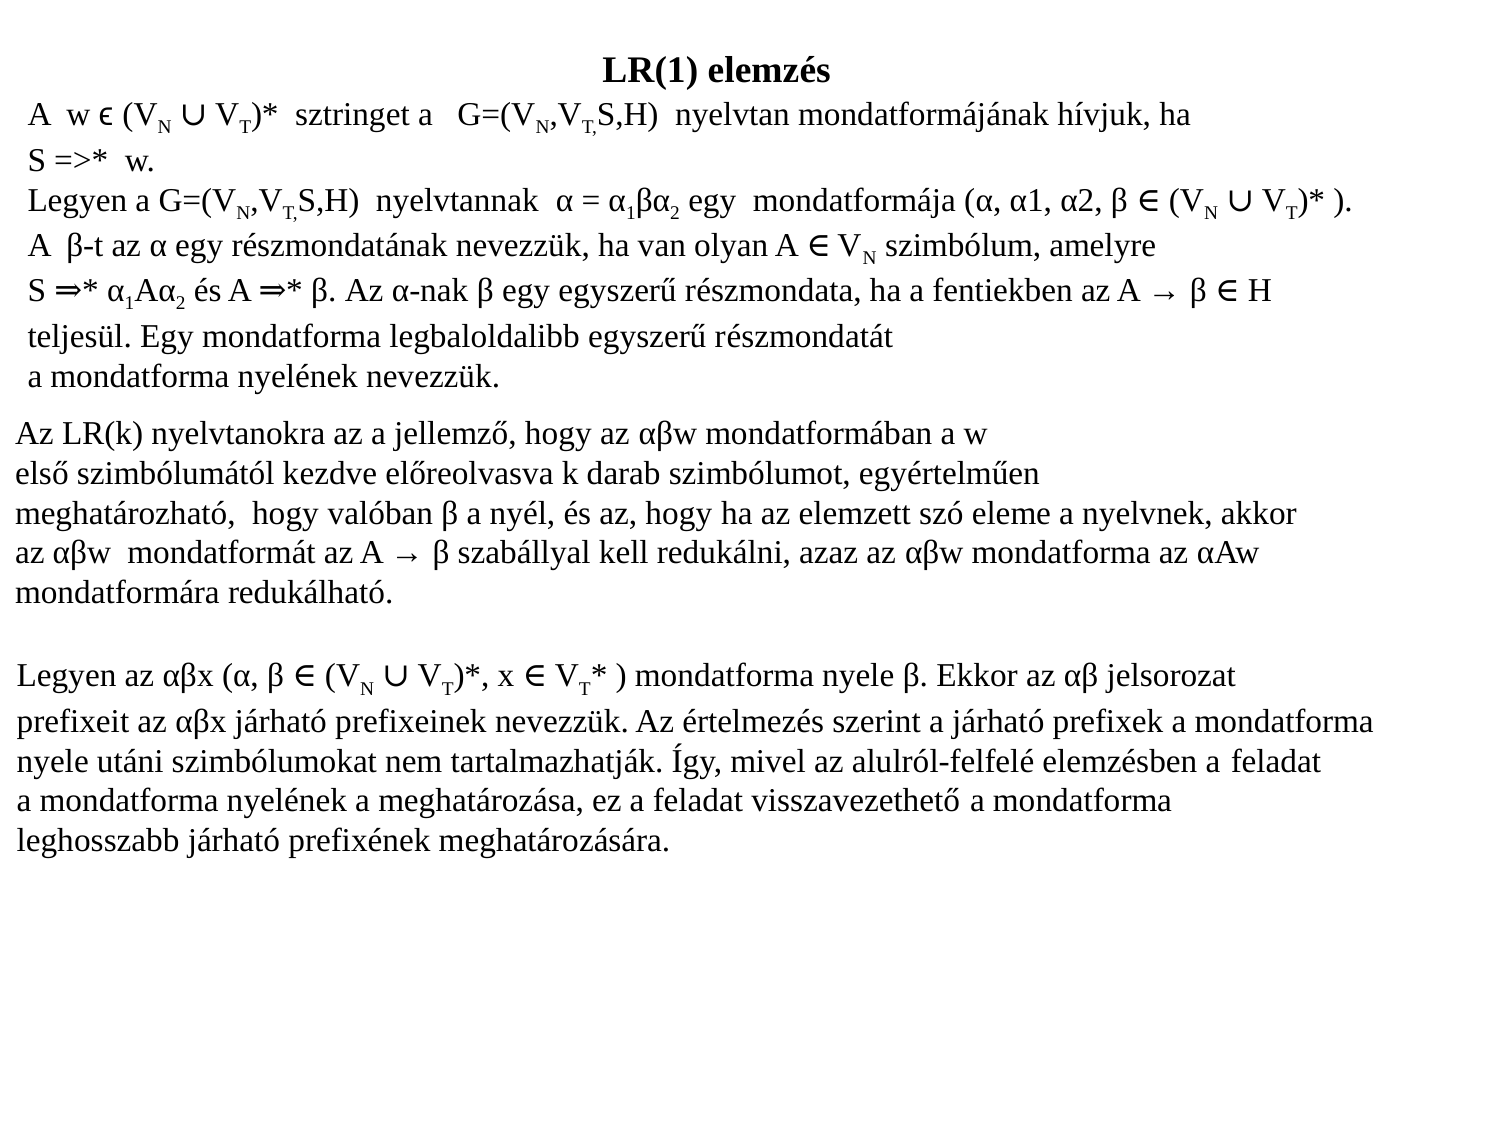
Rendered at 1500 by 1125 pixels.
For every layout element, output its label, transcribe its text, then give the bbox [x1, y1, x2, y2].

text_box Legyen az αβx (α, β ∈ (VN ∪ VT)*, x ∈ VT* ) mondatforma nyele β. Ekkor az αβ jelsorozat prefixeit az αβx járható prefixeinek nevezzük. Az értelmezés szerint a járható prefixek a mondatforma nyele utáni szimbólumokat nem tartalmazhatják. Így, mivel az alulról-felfelé elemzésben a feladat a mondatforma nyelének a meghatározása, ez a feladat visszavezethető a mondatforma leghosszabb járható prefixének meghatározására. [1, 646, 1400, 866]
text_box LR(1) elemzés A w ϵ (VN ∪ VT)* sztringet a G=(VN,VT,S,H) nyelvtan mondatformájának hívjuk, ha S =>* w. Legyen a G=(VN,VT,S,H) nyelvtannak α = α1βα2 egy mondatformája (α, α1, α2, β ∈ (VN ∪ VT)* ). A β-t az α egy részmondatának nevezzük, ha van olyan A ∈ VN szimbólum, amelyre S ⇒* α1Aα2 és A ⇒* β. Az α-nak β egy egyszerű részmondata, ha a fentiekben az A → β ∈ H teljesül. Egy mondatforma legbaloldalibb egyszerű részmondatát a mondatforma nyelének nevezzük. [12, 24, 1376, 402]
text_box Az LR(k) nyelvtanokra az a jellemző, hogy az αβw mondatformában a w első szimbólumától kezdve előreolvasva k darab szimbólumot, egyértelműen meghatározható, hogy valóban β a nyél, és az, hogy ha az elemzett szó eleme a nyelvnek, akkor az αβw mondatformát az A → β szabállyal kell redukálni, azaz az αβw mondatforma az αAw mondatformára redukálható. [0, 403, 1321, 618]
